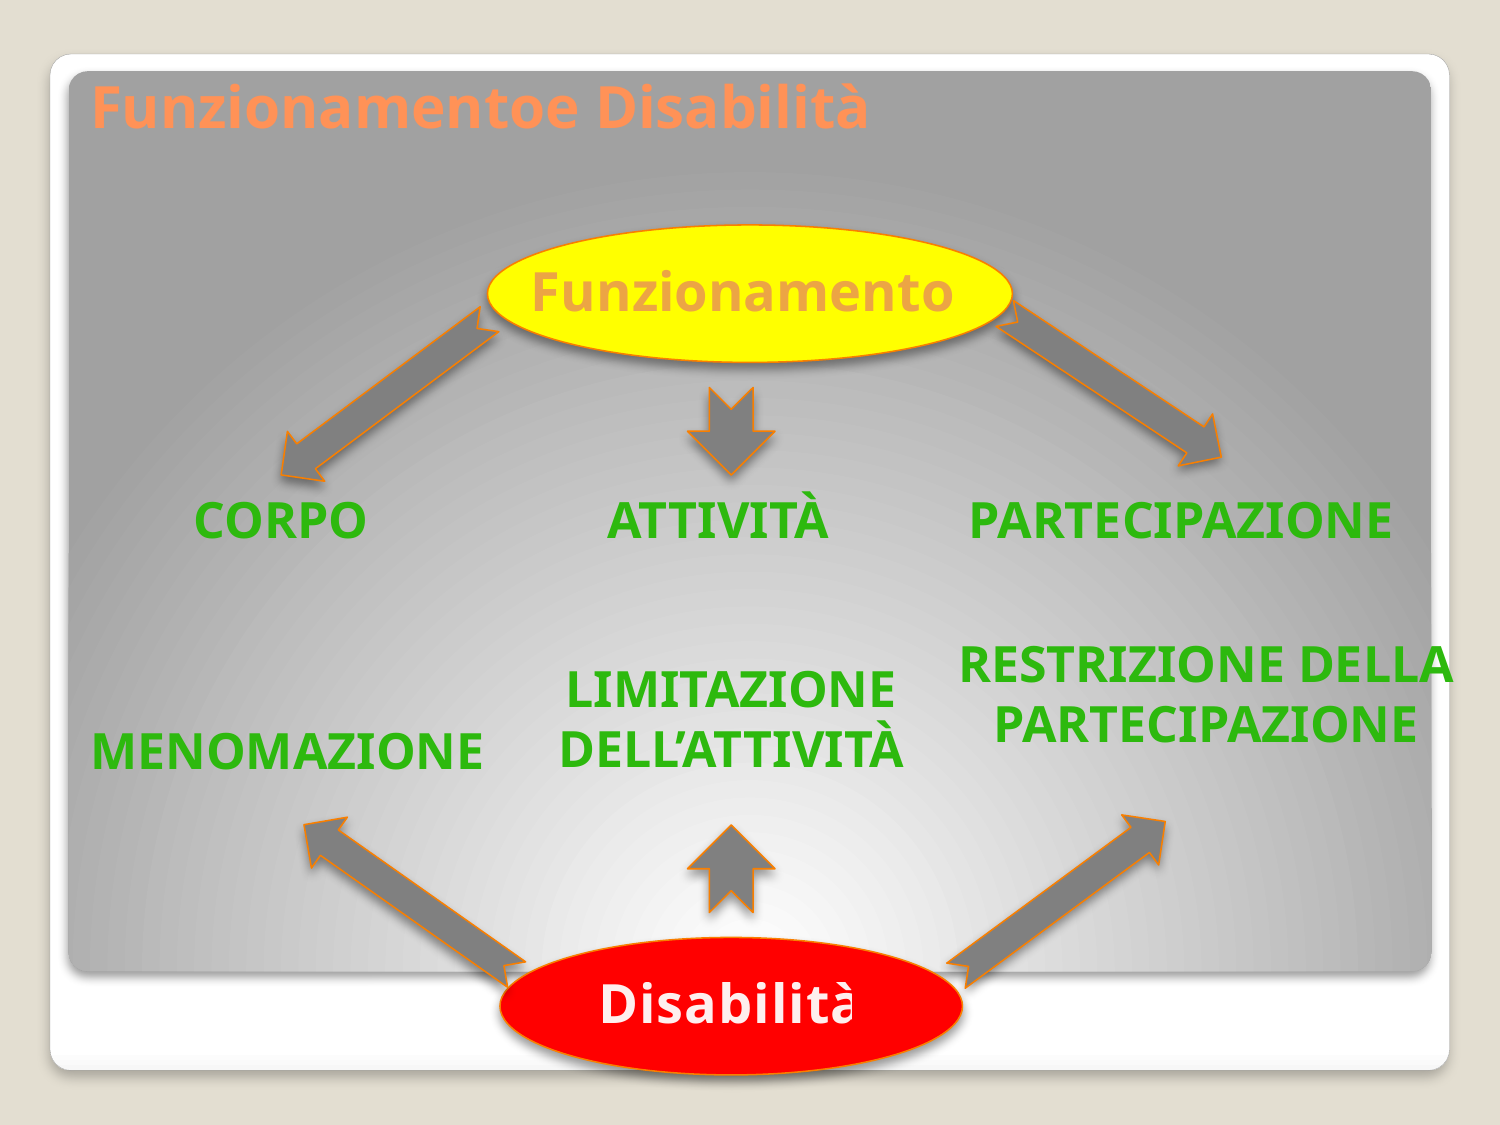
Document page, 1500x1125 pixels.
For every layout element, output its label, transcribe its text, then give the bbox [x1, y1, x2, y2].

text_box Corpo [49, 481, 487, 557]
text_box Limitazione dell’attività [499, 649, 963, 785]
text_box [303, 816, 527, 988]
text_box Restrizione della partecipazione [924, 624, 1488, 760]
text_box [280, 306, 500, 482]
text_box [946, 814, 1167, 989]
text_box menomazione [37, 712, 538, 788]
text_box Disabilità [499, 962, 963, 1043]
text_box Funzionamento [500, 249, 1000, 330]
text_box [995, 299, 1223, 467]
text_box Attività [487, 481, 887, 557]
text_box [525, 330, 975, 364]
text_box [547, 224, 952, 249]
text_box partecipazione [887, 481, 1475, 557]
text_box [686, 386, 776, 476]
text_box [534, 1043, 929, 1076]
text_box [551, 936, 911, 962]
title Funzionamentoe Disabilità [75, 62, 1425, 250]
text_box [486, 271, 500, 316]
text_box [686, 824, 776, 914]
text_box [1000, 271, 1014, 316]
